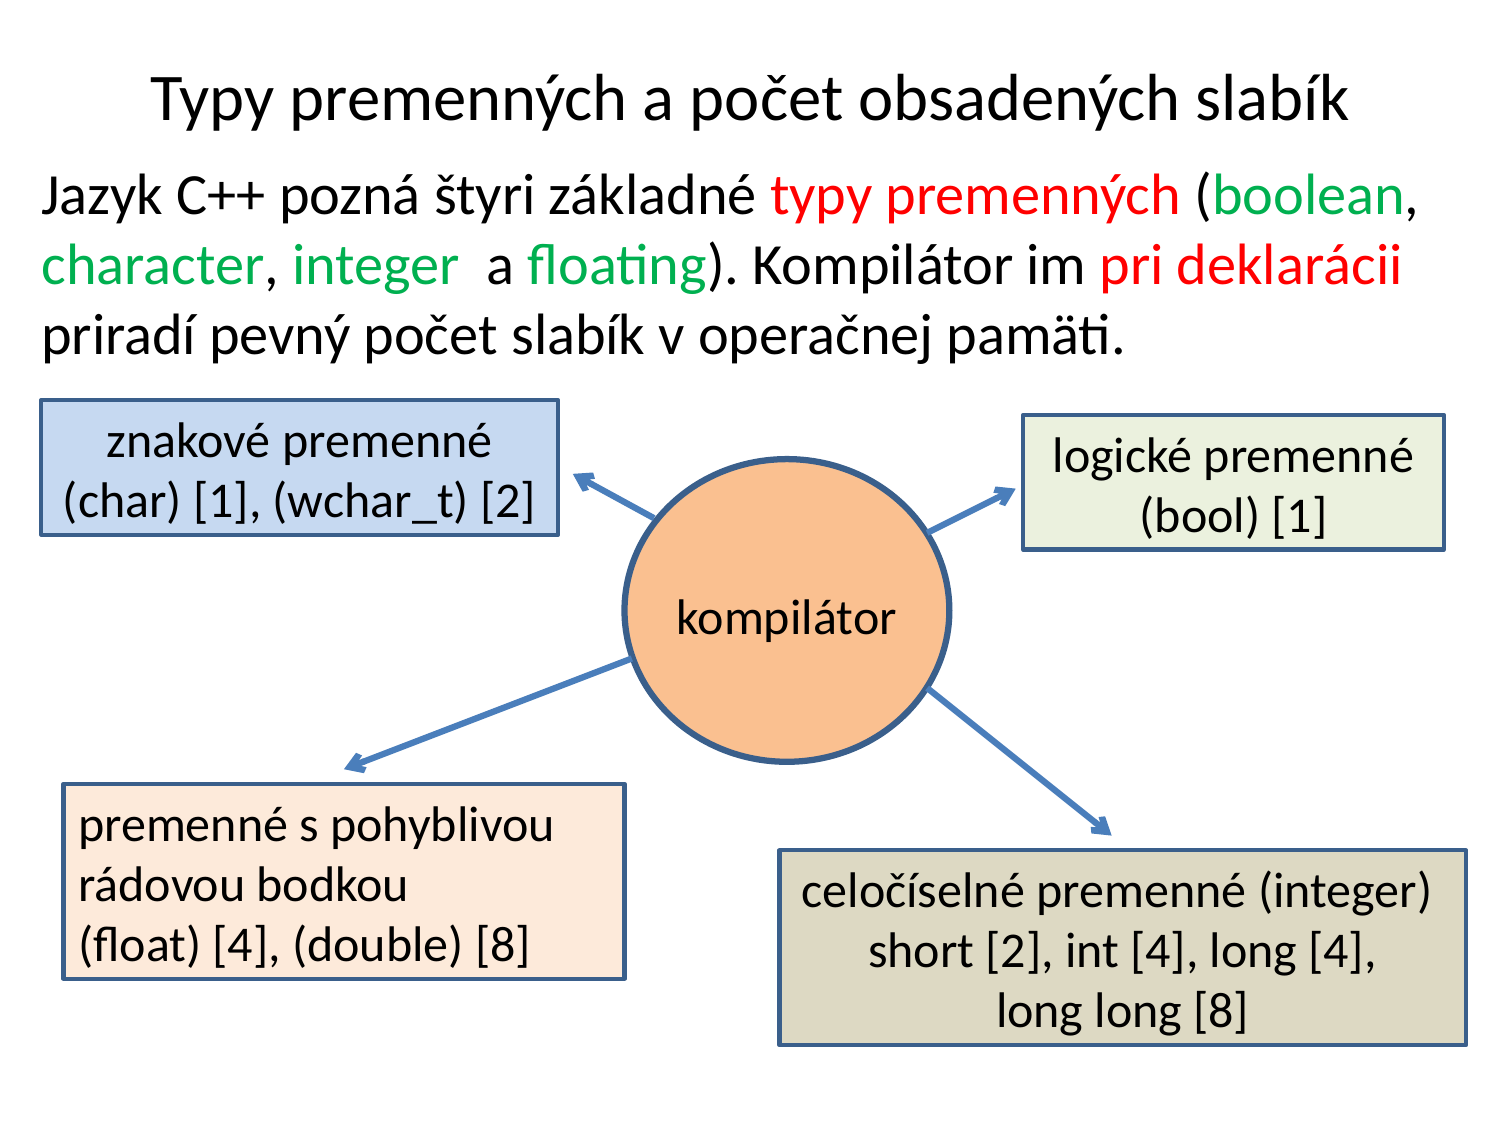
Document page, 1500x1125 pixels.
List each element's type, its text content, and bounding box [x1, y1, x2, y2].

text_box celočíselné premenné (integer) short [2], int [4], long [4], long long [8] [779, 850, 1466, 1046]
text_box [926, 488, 1016, 534]
text_box logické premenné (bool) [1] [1023, 414, 1444, 550]
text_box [343, 658, 633, 770]
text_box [572, 473, 655, 519]
text_box [622, 456, 952, 764]
text_box premenné s pohyblivou rádovou bodkou (float) [4], (double) [8] [63, 783, 625, 979]
list Jazyk C++ pozná štyri základné typy premenných (boolean, character, integer a floating). Kompilátor im pri deklarácii priradí pevný počet slabík v operačnej pamäti. [26, 156, 1467, 1087]
text_box znakové premenné (char) [1], (wchar_t) [2] [41, 400, 559, 535]
text_box kompilátor [654, 577, 920, 652]
title Typy premenných a počet obsadených slabík [75, 45, 1425, 142]
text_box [926, 687, 1112, 836]
